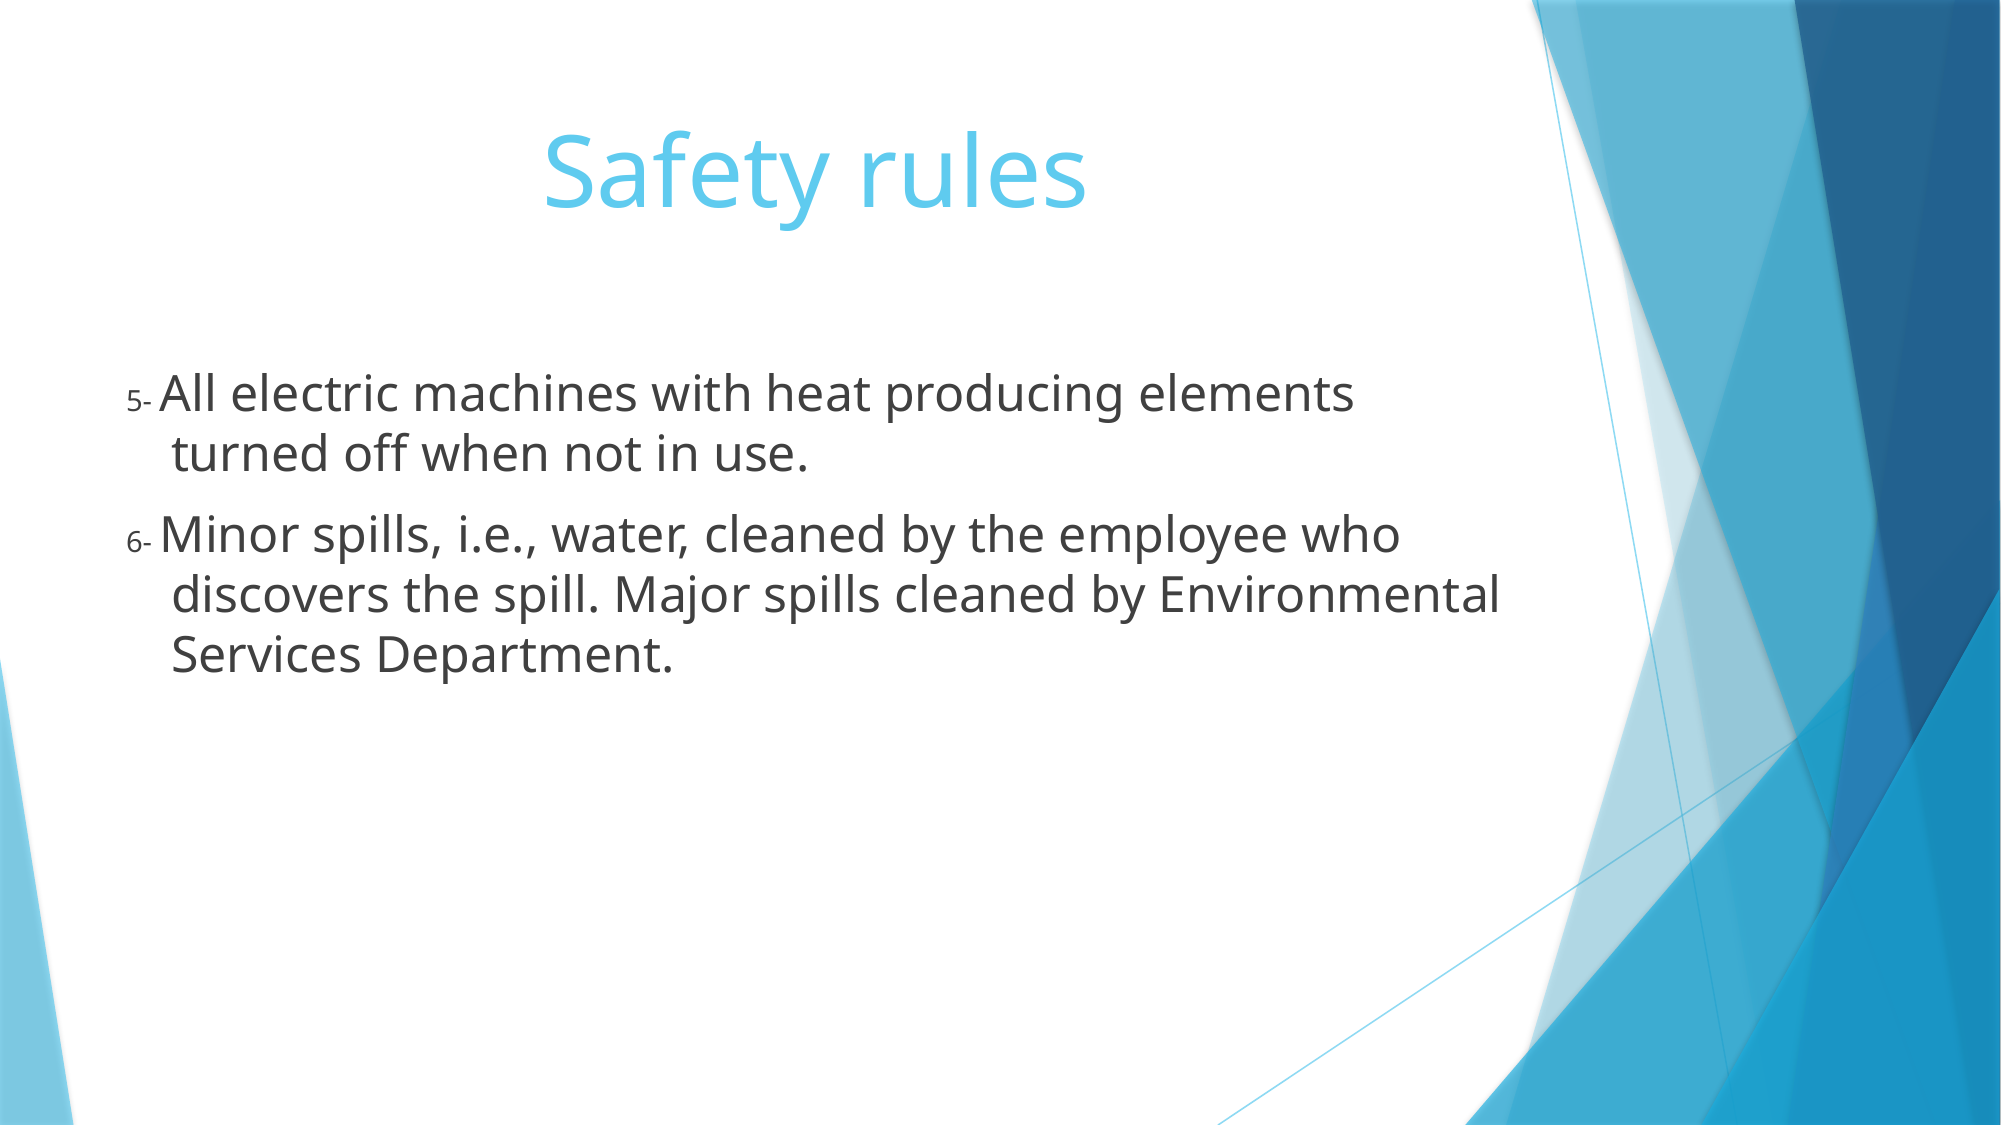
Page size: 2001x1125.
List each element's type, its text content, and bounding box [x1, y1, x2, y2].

list 5- All electric machines with heat producing elements turned off when not in use. 6- Minor spills, i.e., water, cleaned by the employee who discovers the spill. Major spills cleaned by Environmental Services Department. [111, 354, 1522, 992]
title Safety rules [111, 99, 1522, 317]
